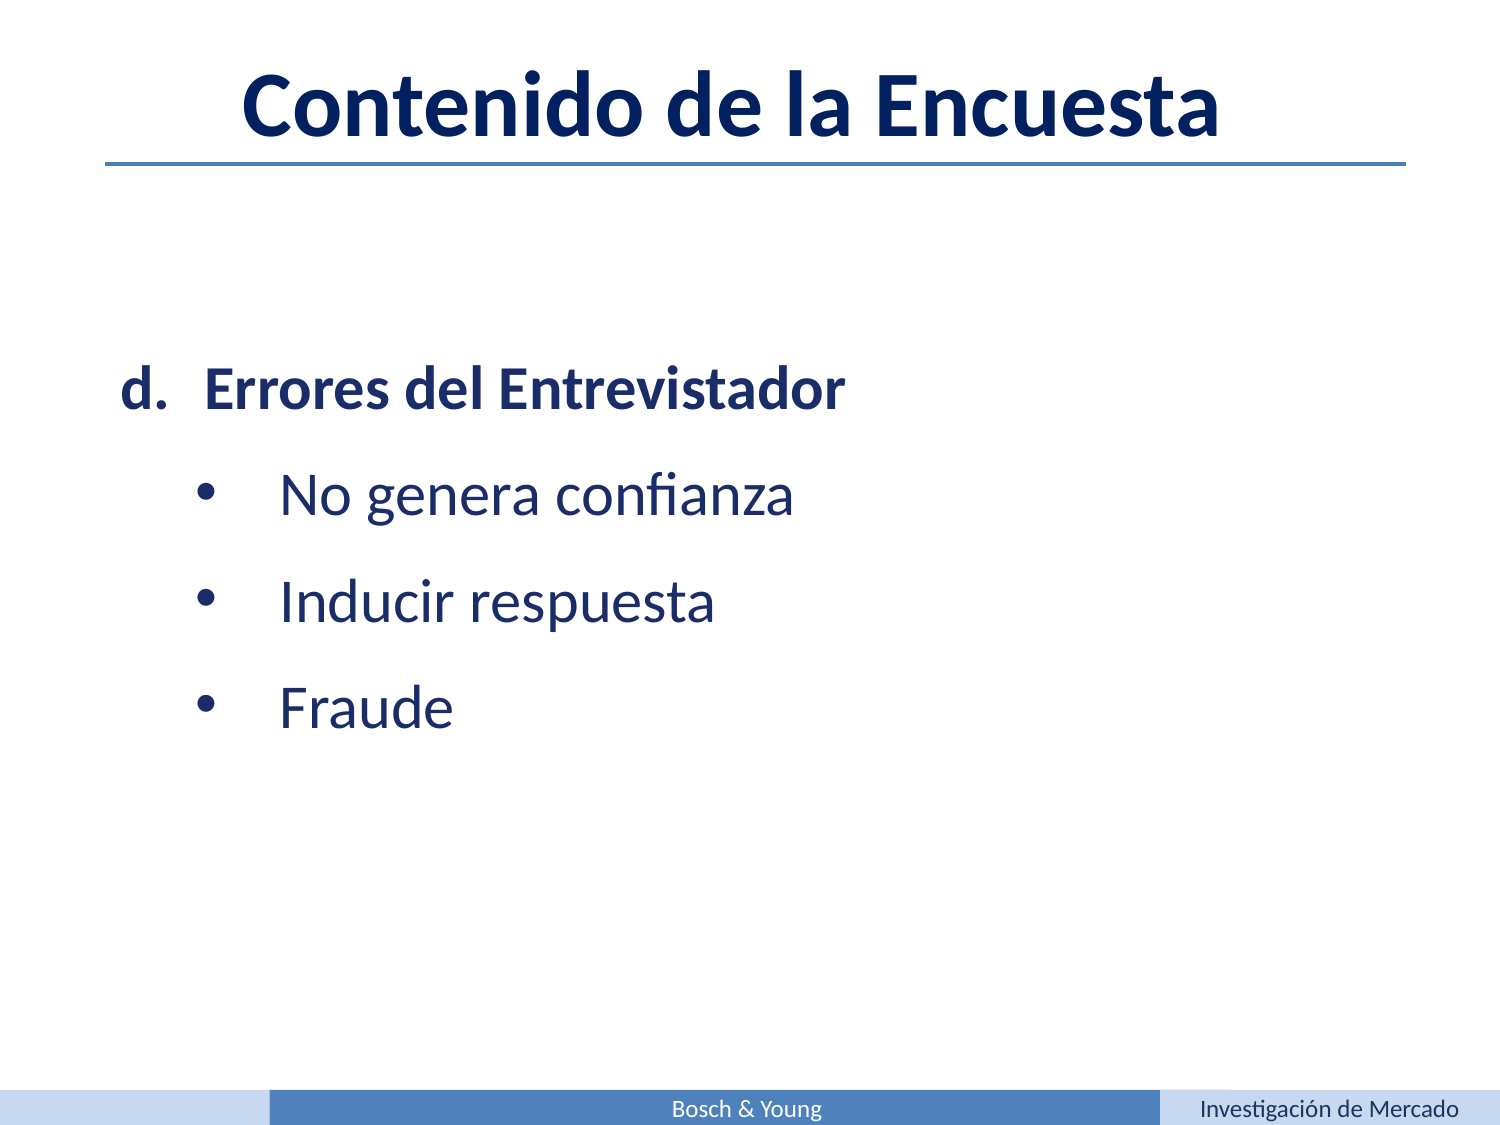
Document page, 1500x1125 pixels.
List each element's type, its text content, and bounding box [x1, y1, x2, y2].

text_box Investigación de Mercado [1158, 1088, 1500, 1125]
text_box Bosch & Young [272, 1088, 1158, 1125]
text_box [0, 1088, 272, 1125]
text_box Contenido de la Encuesta [46, 35, 1418, 163]
text_box Errores del Entrevistador No genera confianza Inducir respuesta Fraude [105, 339, 1453, 903]
